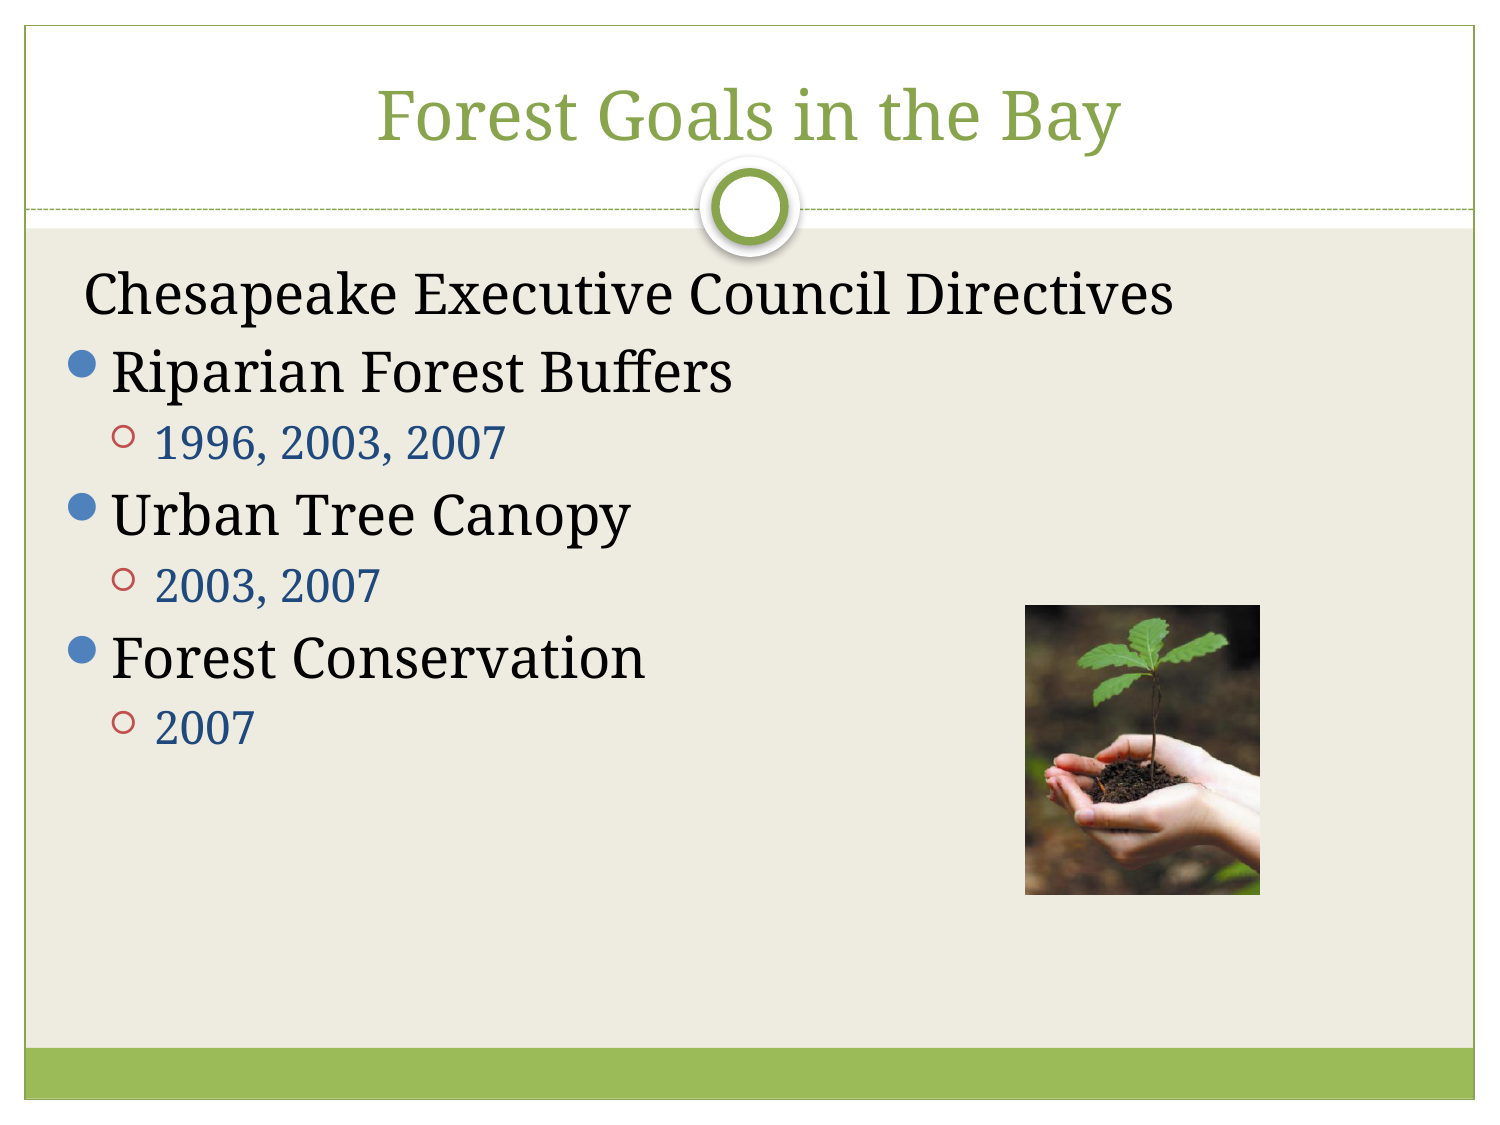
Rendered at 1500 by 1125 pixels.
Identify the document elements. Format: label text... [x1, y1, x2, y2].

picture [1024, 605, 1260, 895]
title Forest Goals in the Bay [49, 37, 1450, 162]
list Chesapeake Executive Council Directives Riparian Forest Buffers 1996, 2003, 2007 Urban Tree Canopy 2003, 2007 Forest Conservation 2007 [49, 250, 1445, 1001]
